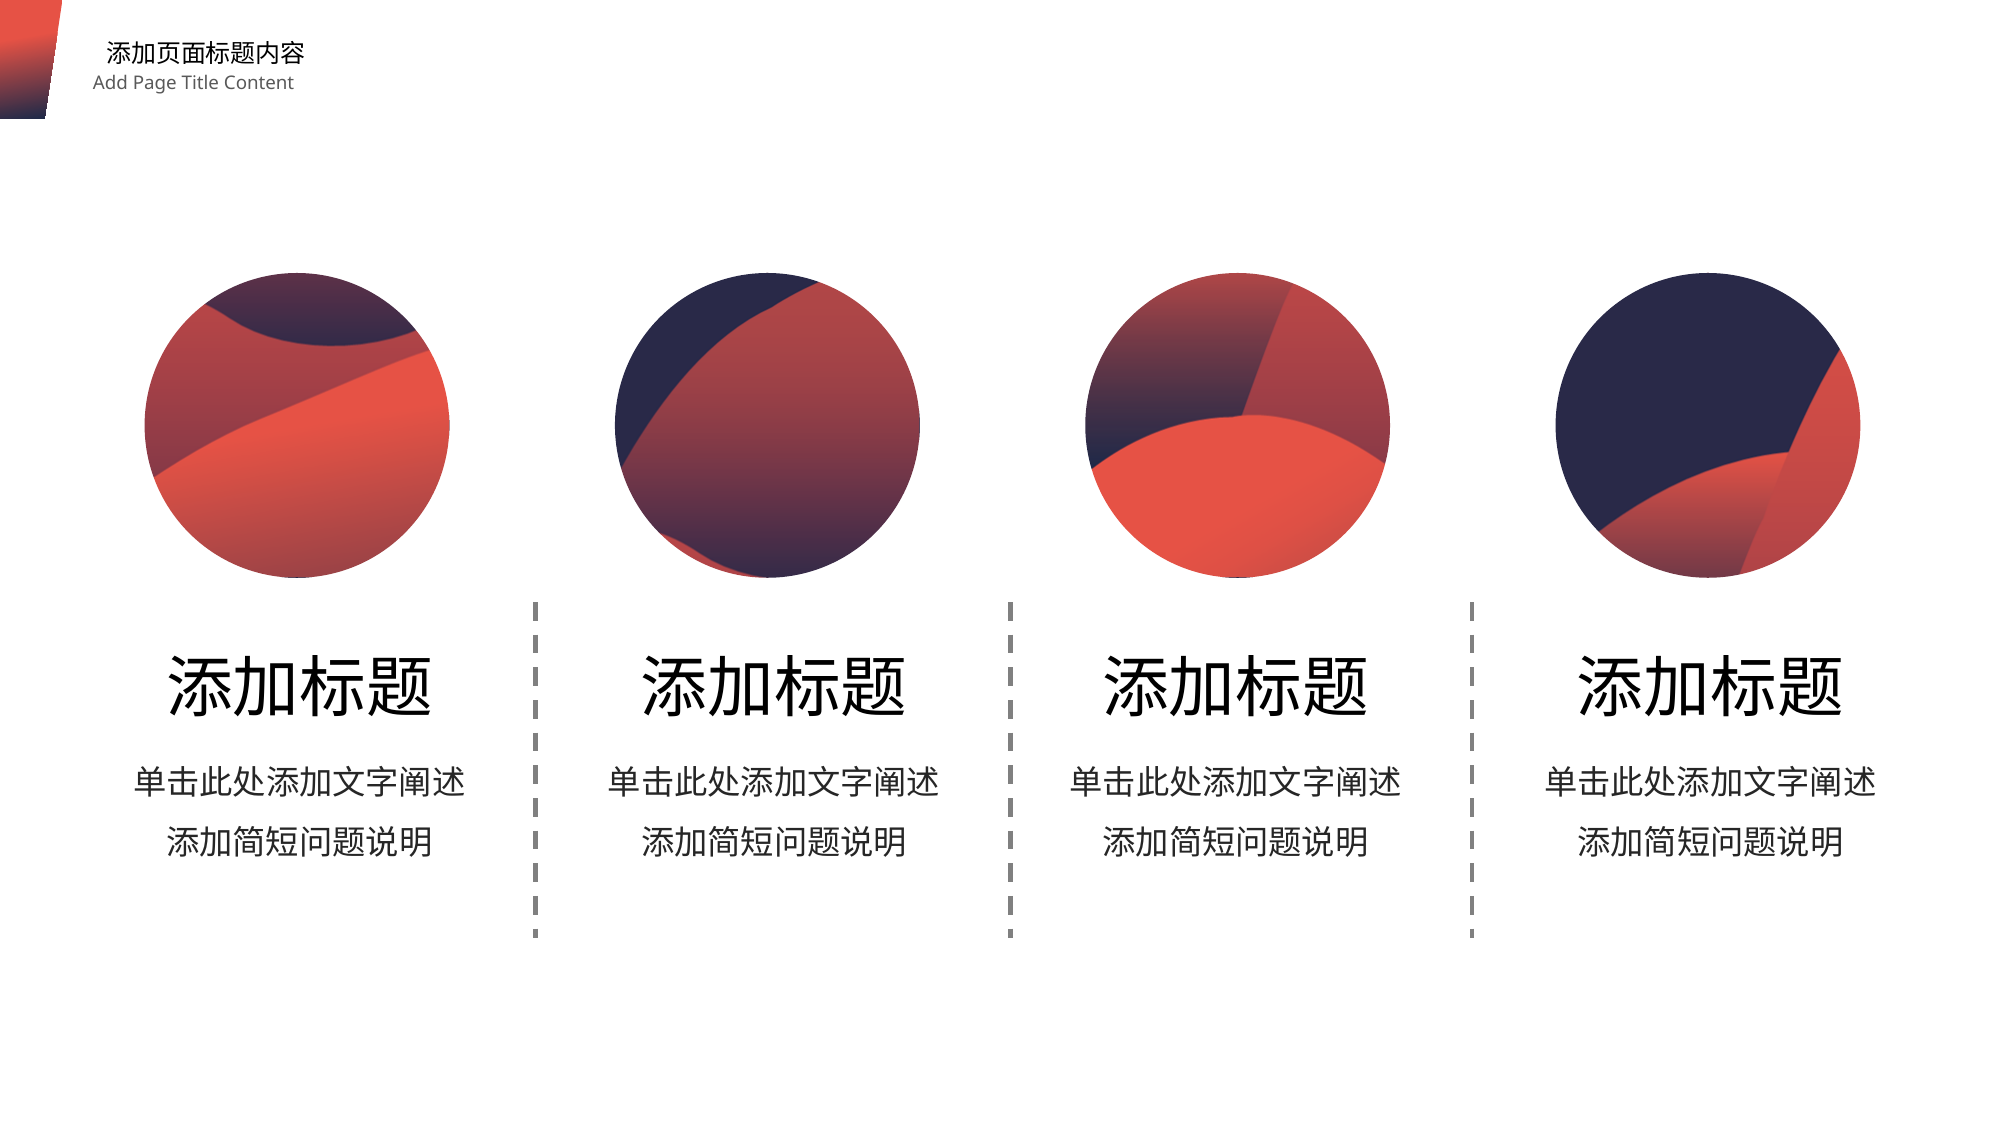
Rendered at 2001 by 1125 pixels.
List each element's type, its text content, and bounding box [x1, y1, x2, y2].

text_box 单击此处添加文字阐述添加简短问题说明 [1517, 733, 1904, 869]
text_box 单击此处添加文字阐述添加简短问题说明 [580, 733, 968, 869]
text_box [1554, 271, 1862, 579]
text_box 添加标题 [625, 637, 923, 733]
text_box 添加标题 [1087, 637, 1385, 733]
text_box [1084, 271, 1392, 579]
text_box 添加页面标题内容 [91, 30, 321, 76]
text_box 添加标题 [1562, 637, 1859, 733]
text_box 单击此处添加文字阐述添加简短问题说明 [1042, 733, 1430, 869]
text_box [0, 0, 63, 119]
text_box Add Page Title Content [78, 63, 309, 101]
text_box 添加标题 [151, 637, 448, 733]
text_box [613, 271, 921, 579]
text_box [143, 271, 451, 579]
text_box 单击此处添加文字阐述添加简短问题说明 [106, 733, 493, 869]
